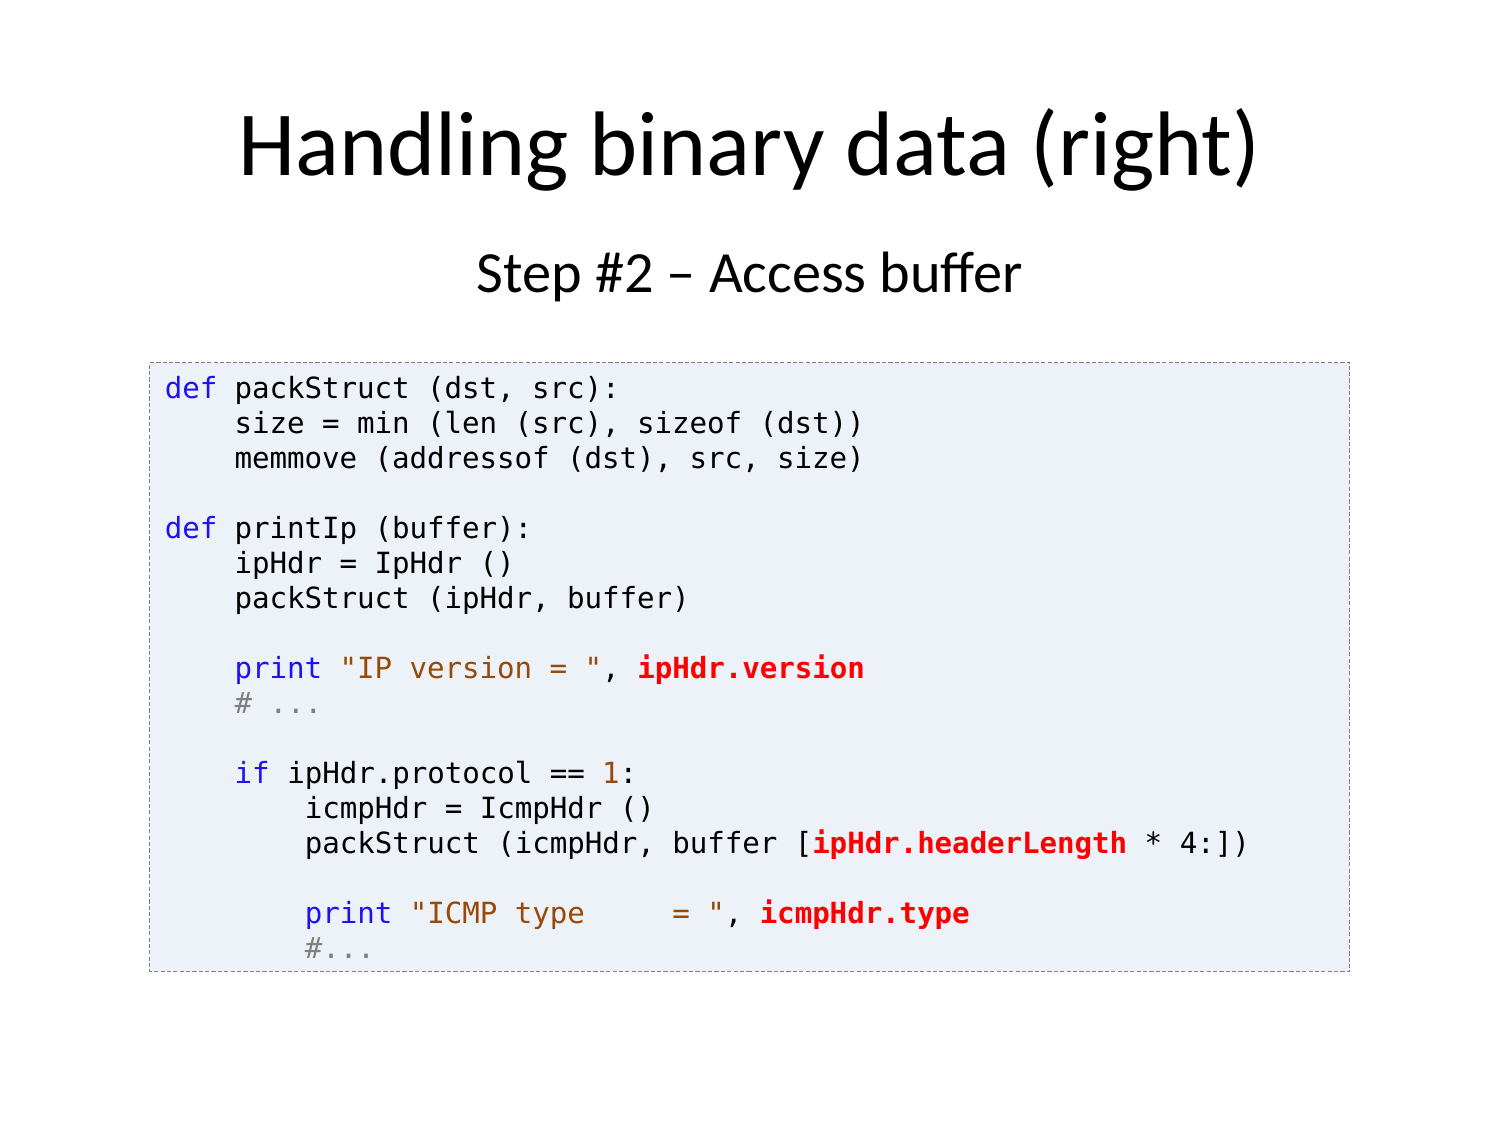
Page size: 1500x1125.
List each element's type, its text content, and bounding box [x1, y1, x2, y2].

text_box Step #2 – Access buffer [461, 226, 1038, 312]
text_box def packStruct (dst, src): size = min (len (src), sizeof (dst)) memmove (addressof (dst), src, size) def printIp (buffer): ipHdr = IpHdr () packStruct (ipHdr, buffer) print "IP version = ", ipHdr.version # ... if ipHdr.protocol == 1: icmpHdr = IcmpHdr () packStruct (icmpHdr, buffer [ipHdr.headerLength * 4:]) print "ICMP type = ", icmpHdr.type #... [149, 362, 1350, 972]
title Handling binary data (right) [75, 45, 1425, 233]
